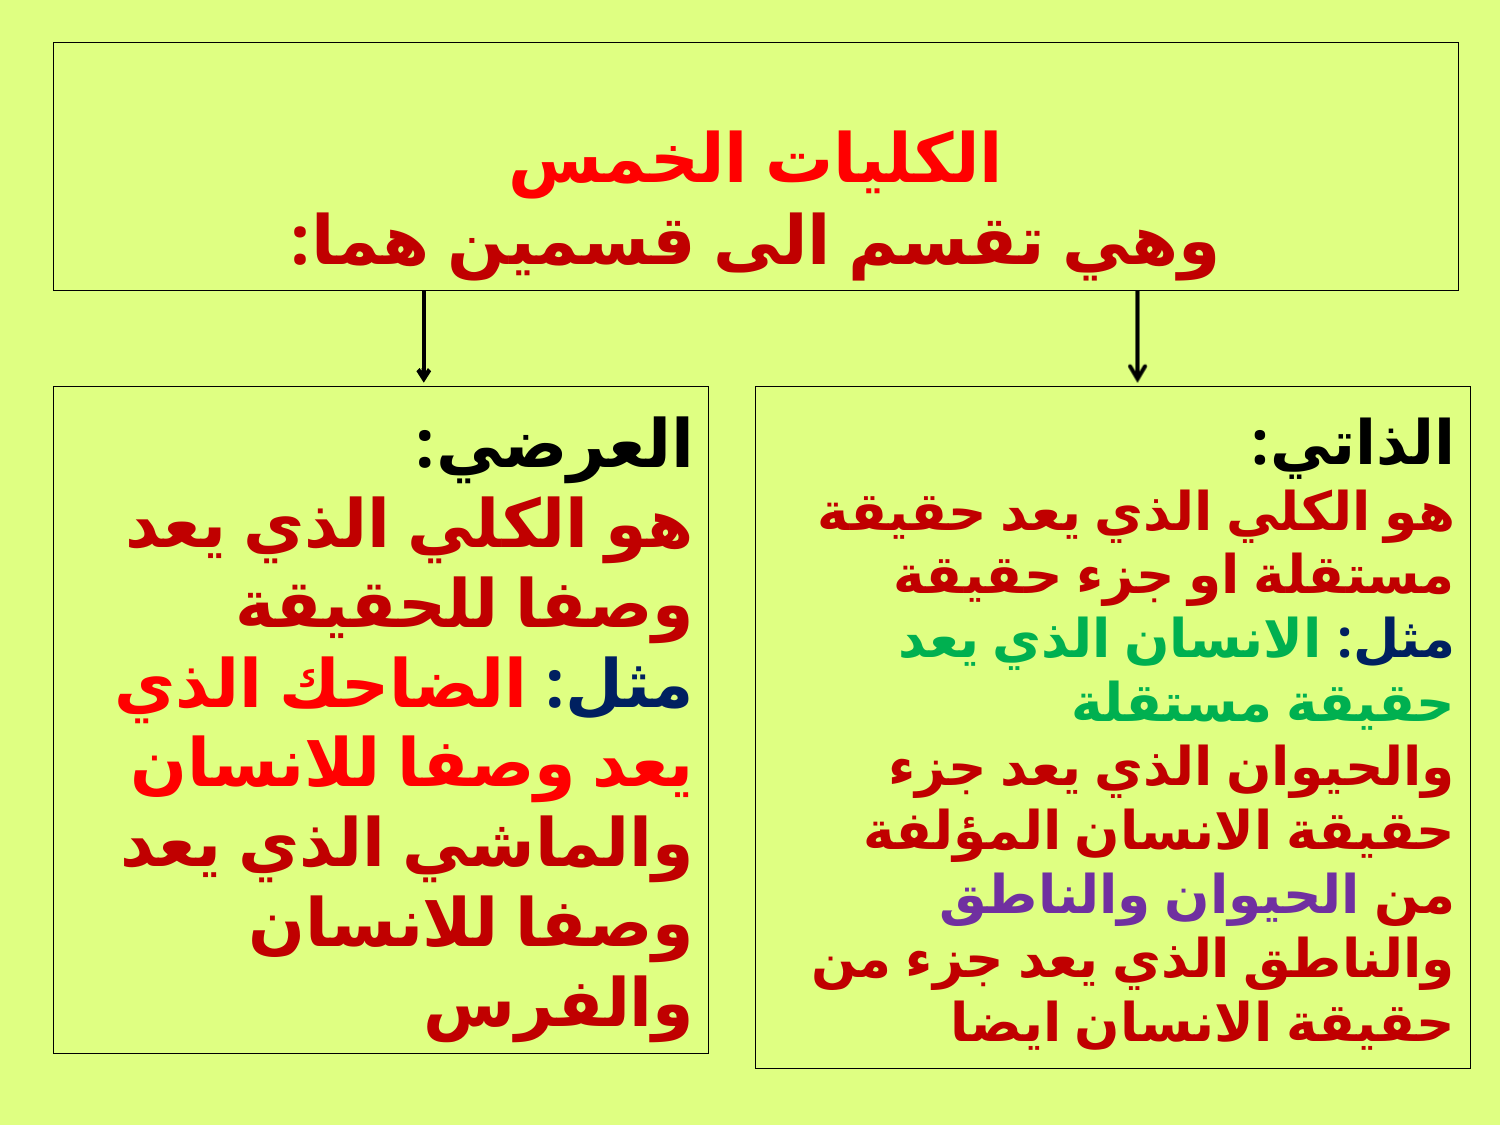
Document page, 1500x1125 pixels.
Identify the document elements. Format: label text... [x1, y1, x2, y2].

text_box الذاتي: هو الكلي الذي يعد حقيقة مستقلة او جزء حقيقة مثل: الانسان الذي يعد حقيقة مستقلة والحيوان الذي يعد جزء حقيقة الانسان المؤلفة من الحيوان والناطق والناطق الذي يعد جزء من حقيقة الانسان ايضا [755, 386, 1471, 1069]
picture [1118, 290, 1157, 401]
text_box العرضي: هو الكلي الذي يعد وصفا للحقيقة مثل: الضاحك الذي يعد وصفا للانسان والماشي الذي يعد وصفا للانسان والفرس [53, 386, 709, 1054]
text_box الكليات الخمس وهي تقسم الى قسمين هما: [53, 42, 1459, 291]
